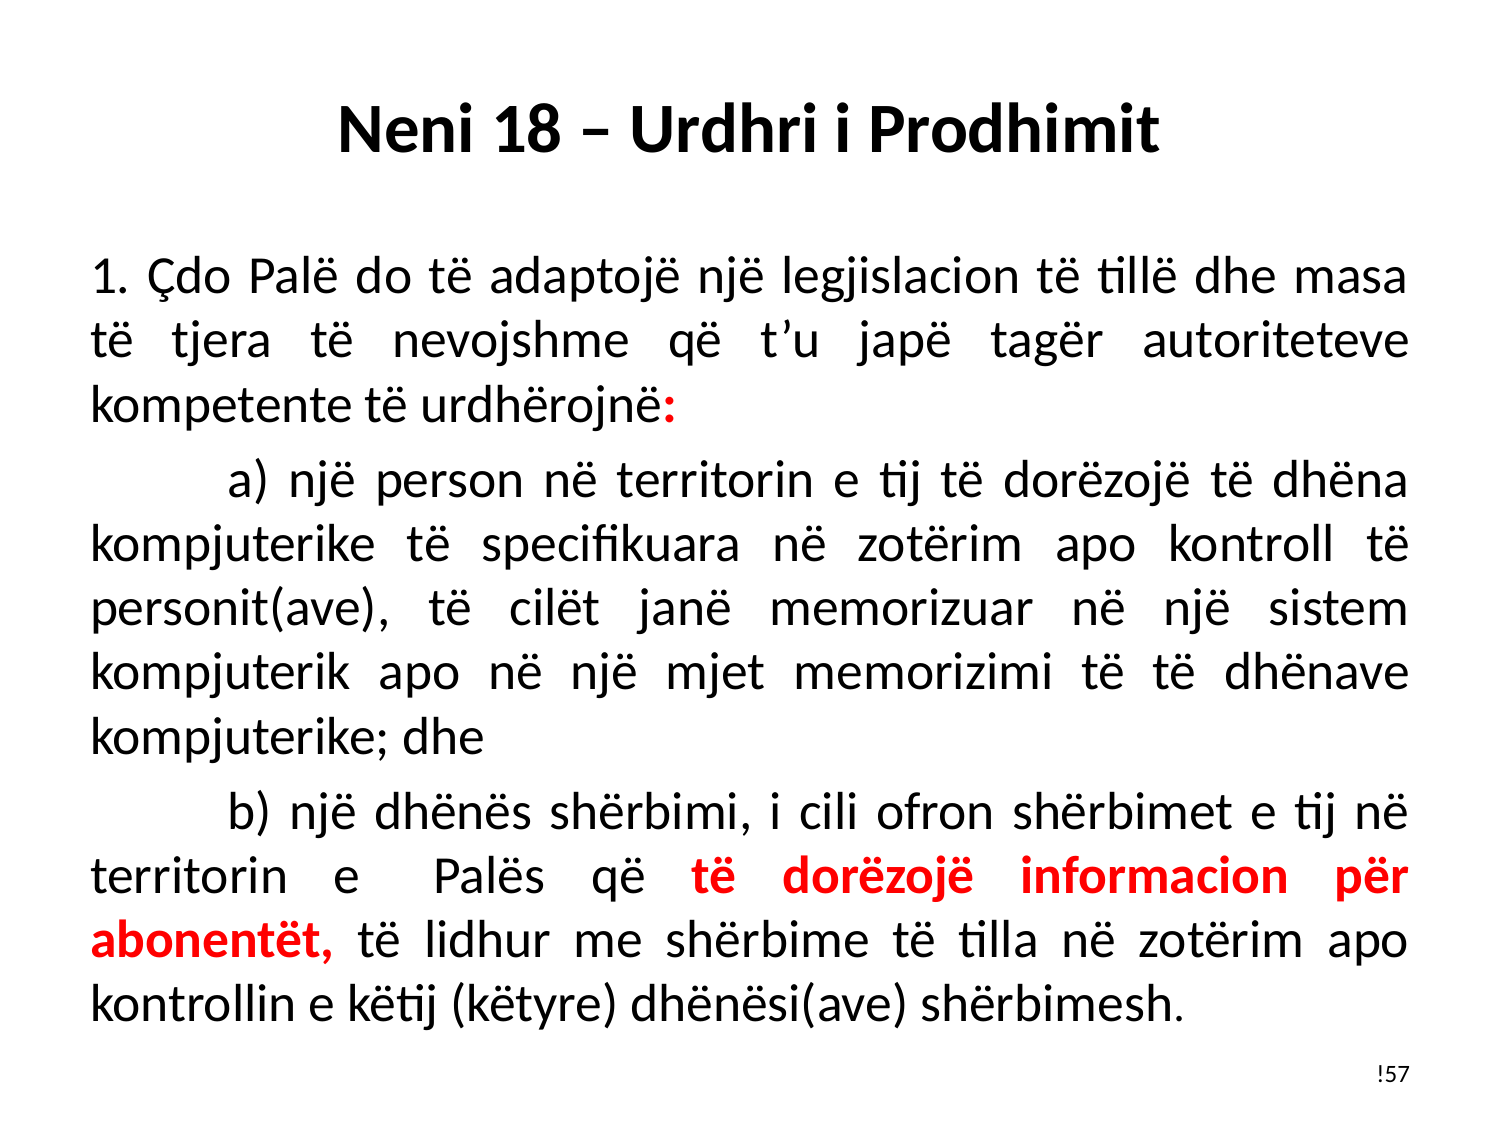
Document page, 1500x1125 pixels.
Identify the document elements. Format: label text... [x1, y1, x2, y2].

list 1. Çdo Palë do të adaptojë një legjislacion të tillë dhe masa të tjera të nevojshme që t’u japë tagër autoriteteve kompetente të urdhërojnë: a) një person në territorin e tij të dorëzojë të dhëna kompjuterike të specifikuara në zotërim apo kontroll të personit(ave), të cilët janë memorizuar në një sistem kompjuterik apo në një mjet memorizimi të të dhënave kompjuterike; dhe b) një dhënës shërbimi, i cili ofron shërbimet e tij në territorin e Palës që të dorëzojë informacion për abonentët, të lidhur me shërbime të tilla në zotërim apo kontrollin e këtij (këtyre) dhënësi(ave) shërbimesh. [74, 232, 1426, 1053]
title Neni 18 – Urdhri i Prodhimit [74, 44, 1426, 204]
slide_number !57 [1074, 1042, 1425, 1103]
